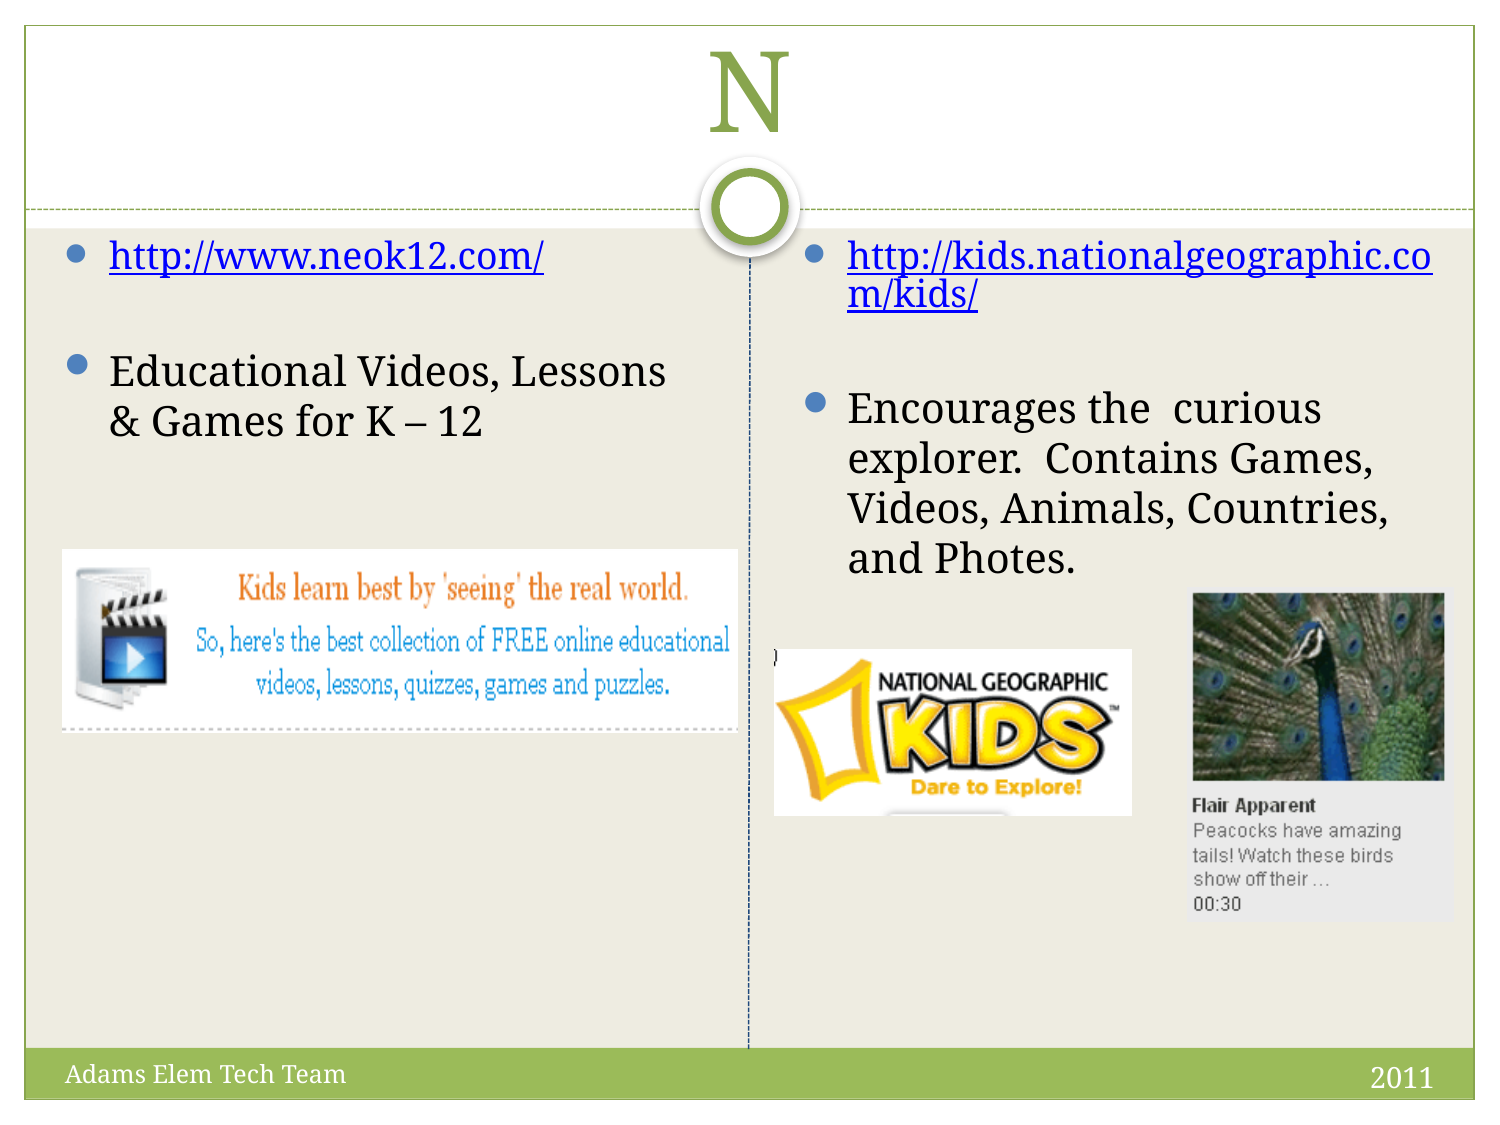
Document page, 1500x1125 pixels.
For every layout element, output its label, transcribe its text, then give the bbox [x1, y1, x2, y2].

list http://kids.nationalgeographic.com/kids/ Encourages the curious explorer. Contains Games, Videos, Animals, Countries, and Photes. [787, 224, 1450, 993]
footer Adams Elem Tech Team [50, 1051, 638, 1112]
picture [774, 649, 1132, 816]
slide_number 2011 [950, 1051, 1450, 1112]
picture [1187, 587, 1454, 922]
list http://www.neok12.com/ Educational Videos, Lessons & Games for K – 12 [49, 224, 712, 993]
title N [49, 37, 1450, 162]
picture [62, 549, 738, 733]
